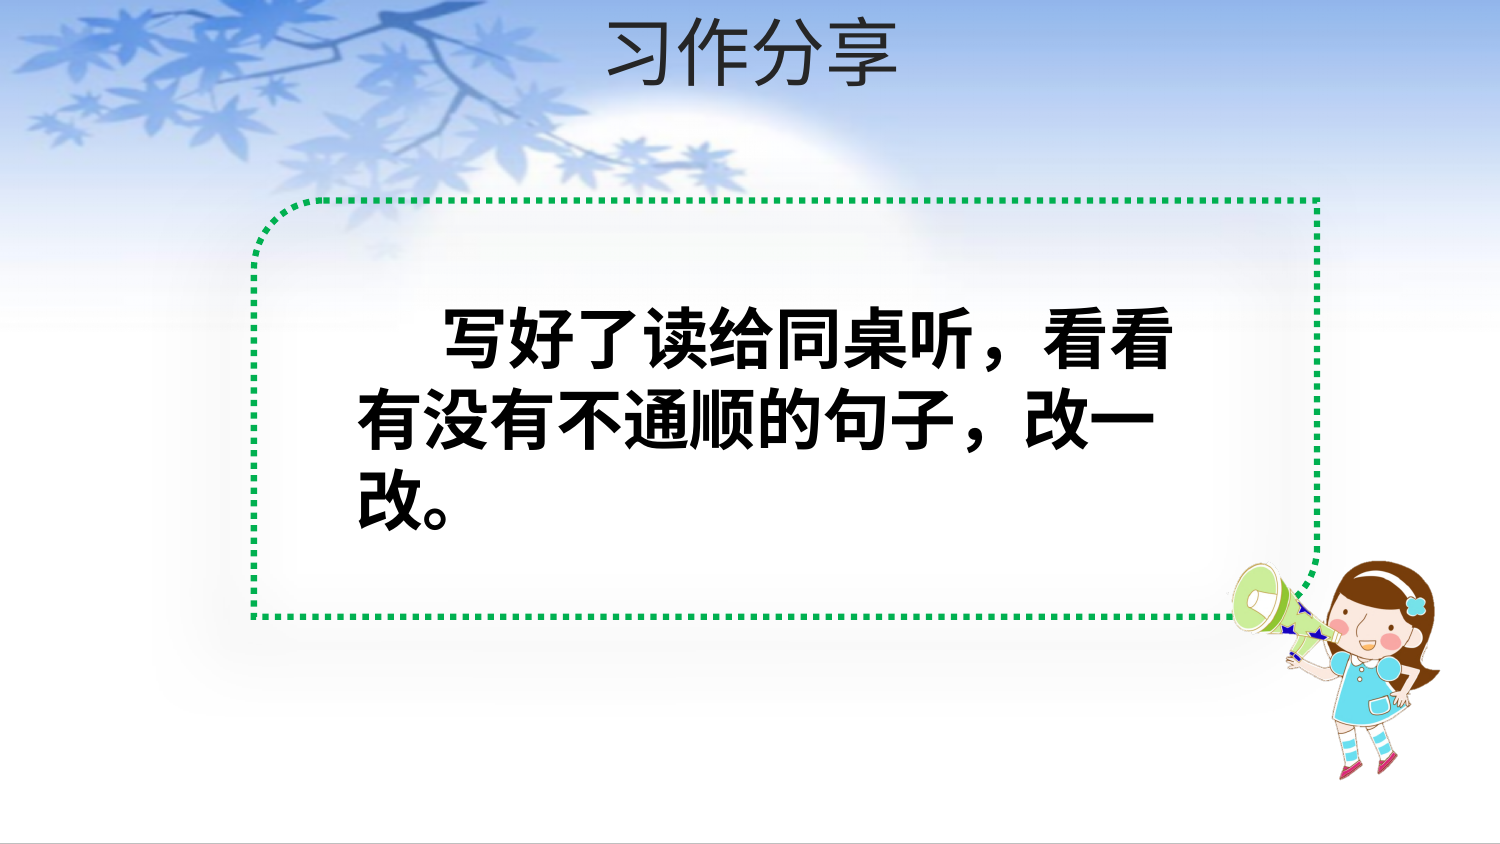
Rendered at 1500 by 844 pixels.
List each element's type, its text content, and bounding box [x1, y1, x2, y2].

text_box 写好了读给同桌听，看看有没有不通顺的句子，改一改。 [341, 206, 1230, 546]
title 习作分享 [103, 0, 1397, 102]
picture [0, 0, 1500, 844]
text_box [252, 199, 1319, 618]
